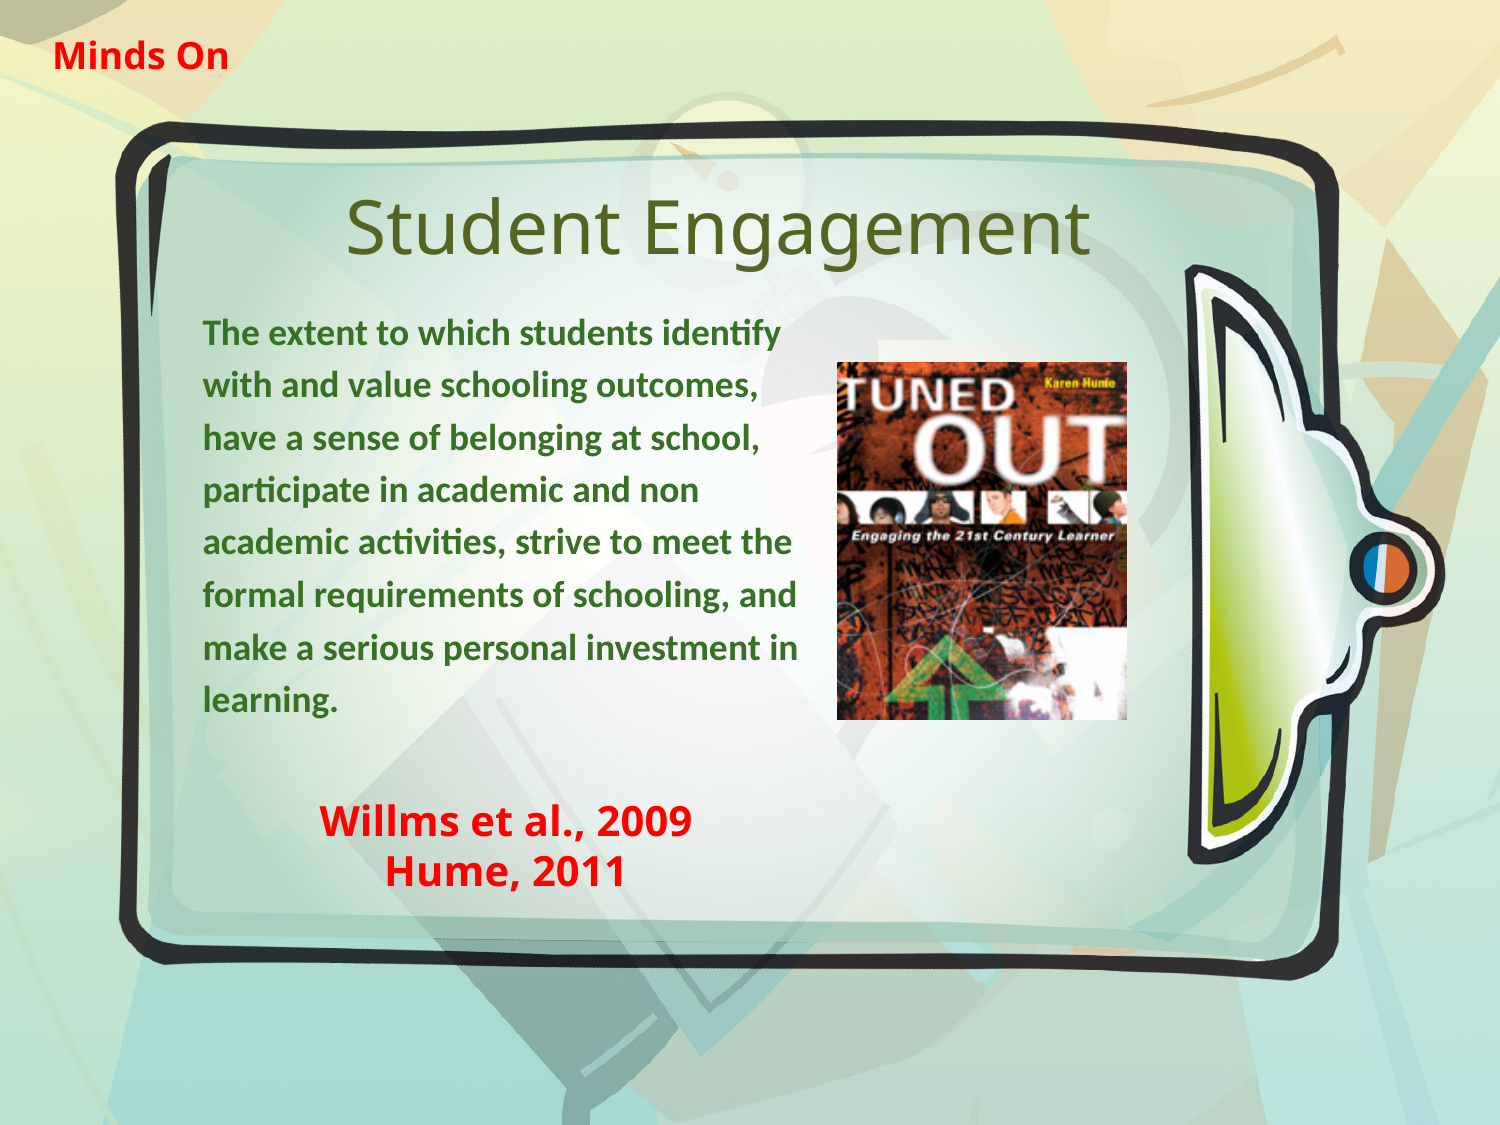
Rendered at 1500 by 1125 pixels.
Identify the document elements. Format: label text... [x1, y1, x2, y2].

text_box Willms et al., 2009 Hume, 2011 [174, 787, 838, 903]
title Student Engagement [124, 149, 1313, 301]
picture [0, 0, 1500, 1125]
text_box Minds On [37, 24, 246, 85]
list The extent to which students identify with and value schooling outcomes, have a sense of belonging at school, participate in academic and non academic activities, strive to meet the formal requirements of schooling, and make a serious personal investment in learning. [187, 301, 826, 787]
